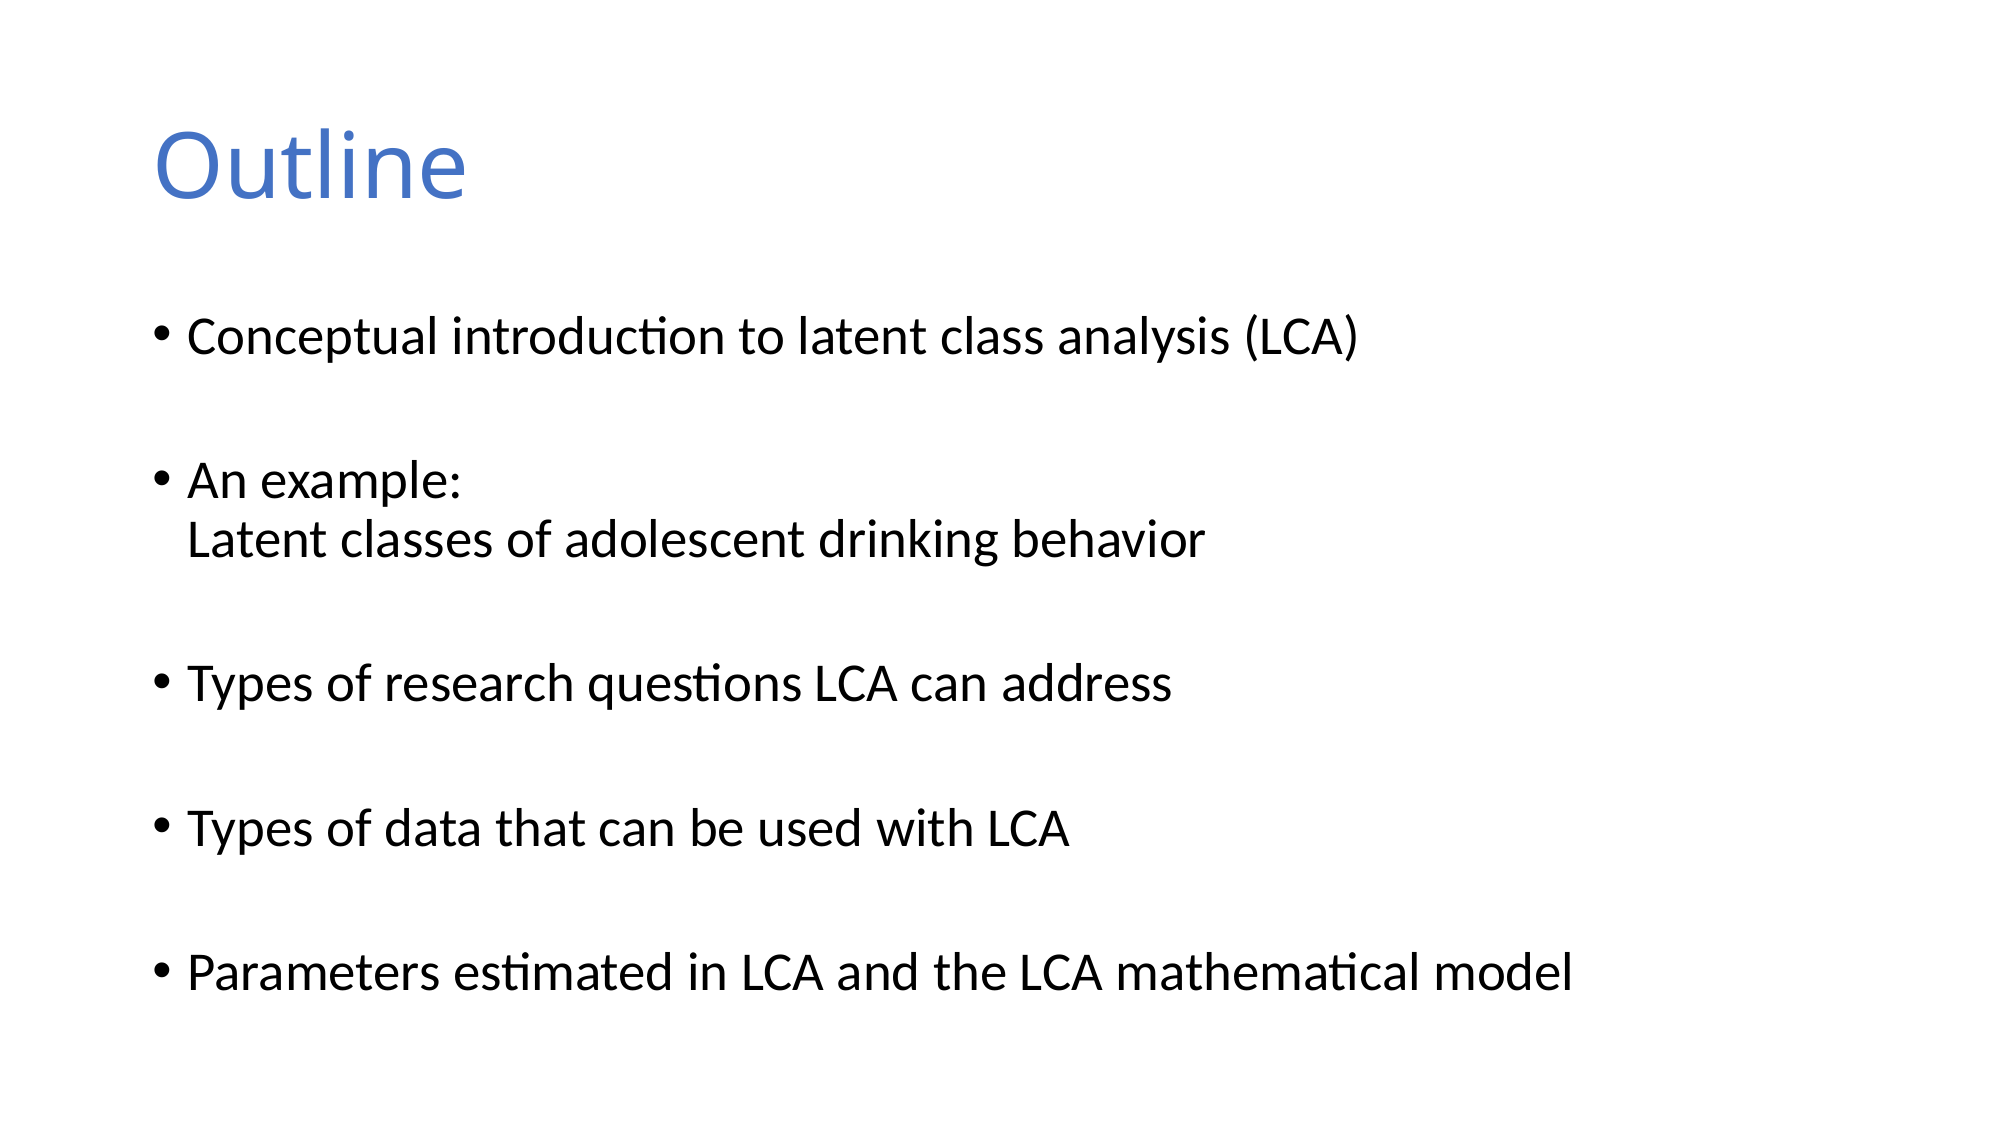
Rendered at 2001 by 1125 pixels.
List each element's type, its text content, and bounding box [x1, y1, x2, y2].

list Conceptual introduction to latent class analysis (LCA) An example: Latent classes of adolescent drinking behavior Types of research questions LCA can address Types of data that can be used with LCA Parameters estimated in LCA and the LCA mathematical model [137, 299, 1863, 1014]
title Outline [137, 59, 1863, 278]
